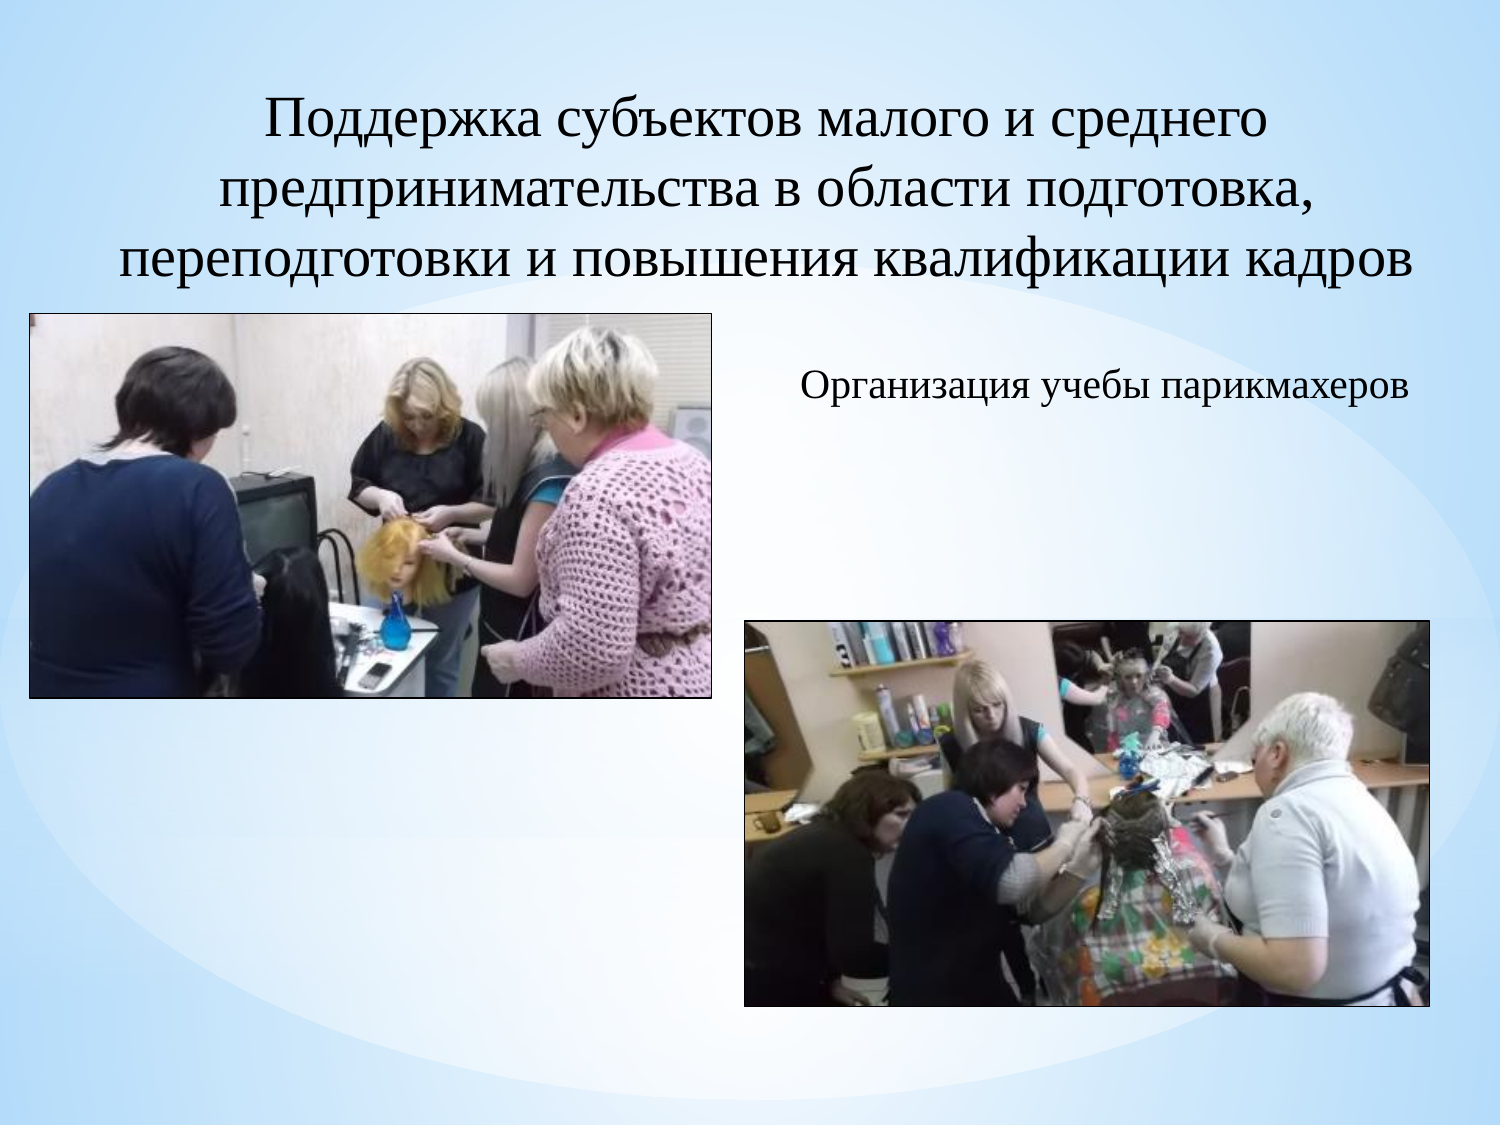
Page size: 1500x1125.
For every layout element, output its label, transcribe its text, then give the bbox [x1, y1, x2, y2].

picture [745, 621, 1429, 1007]
picture [29, 314, 711, 698]
text_box Организация учебы парикмахеров [785, 349, 1464, 415]
text_box Поддержка субъектов малого и среднего предпринимательства в области подготовка, переподготовки и повышения квалификации кадров [70, 70, 1465, 296]
